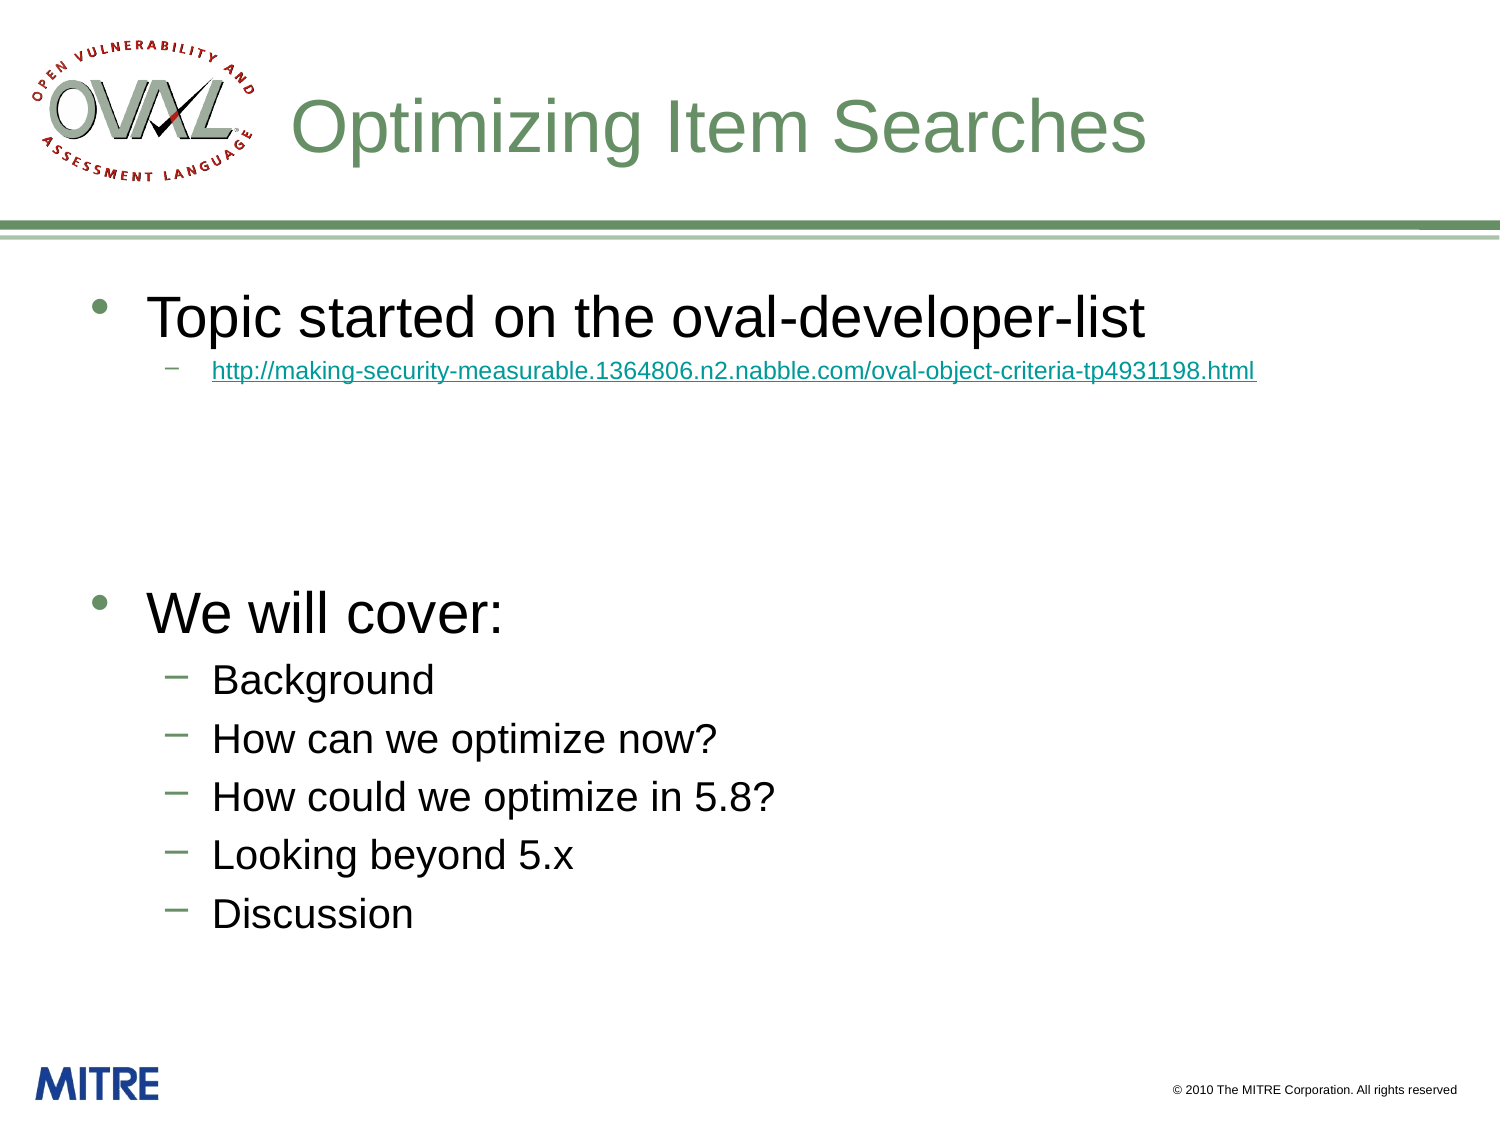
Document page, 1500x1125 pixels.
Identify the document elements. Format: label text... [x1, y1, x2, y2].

picture [30, 1064, 163, 1106]
picture [0, 0, 313, 238]
list Topic started on the oval-developer-list http://making-security-measurable.1364806.n2.nabble.com/oval-object-criteria-tp4931198.html We will cover: Background How can we optimize now? How could we optimize in 5.8? Looking beyond 5.x Discussion [74, 271, 1426, 990]
title Optimizing Item Searches [274, 44, 1438, 201]
